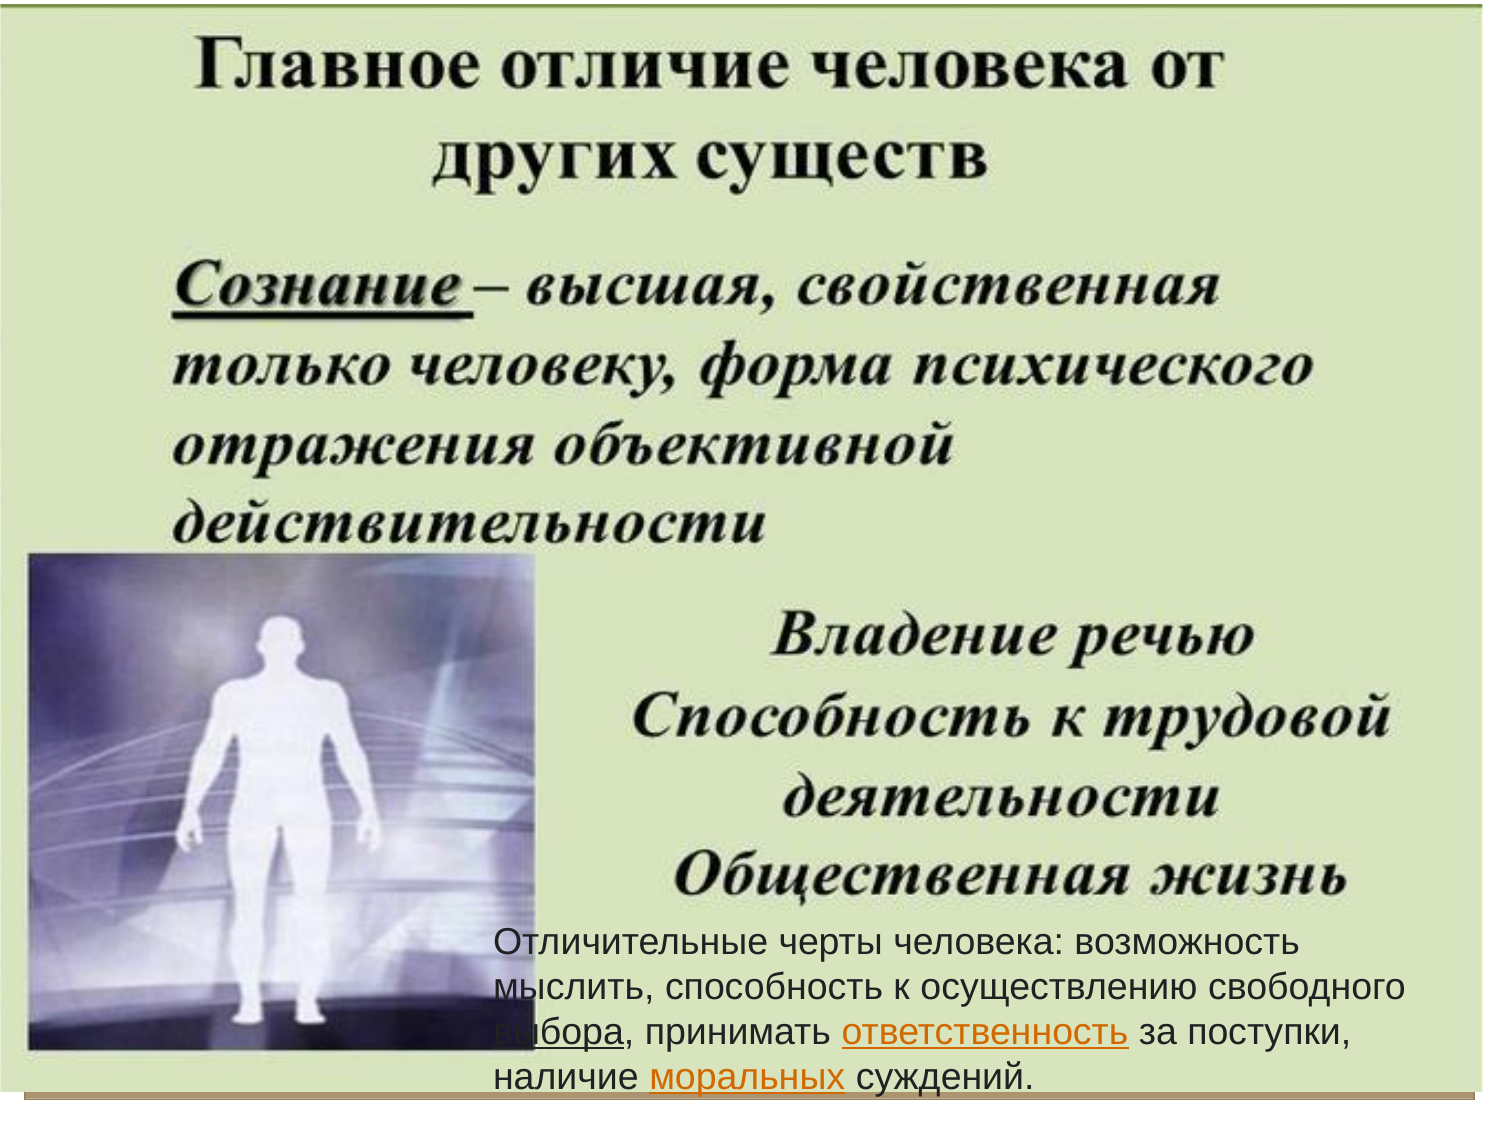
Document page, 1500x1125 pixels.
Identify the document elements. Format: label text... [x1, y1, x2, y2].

text_box Отличительные черты человека: возможность мыслить, способность к осуществлению свободного выбора, принимать ответственность за поступки, наличие моральных суждений. [478, 1099, 1483, 1105]
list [0, 4, 1483, 1092]
